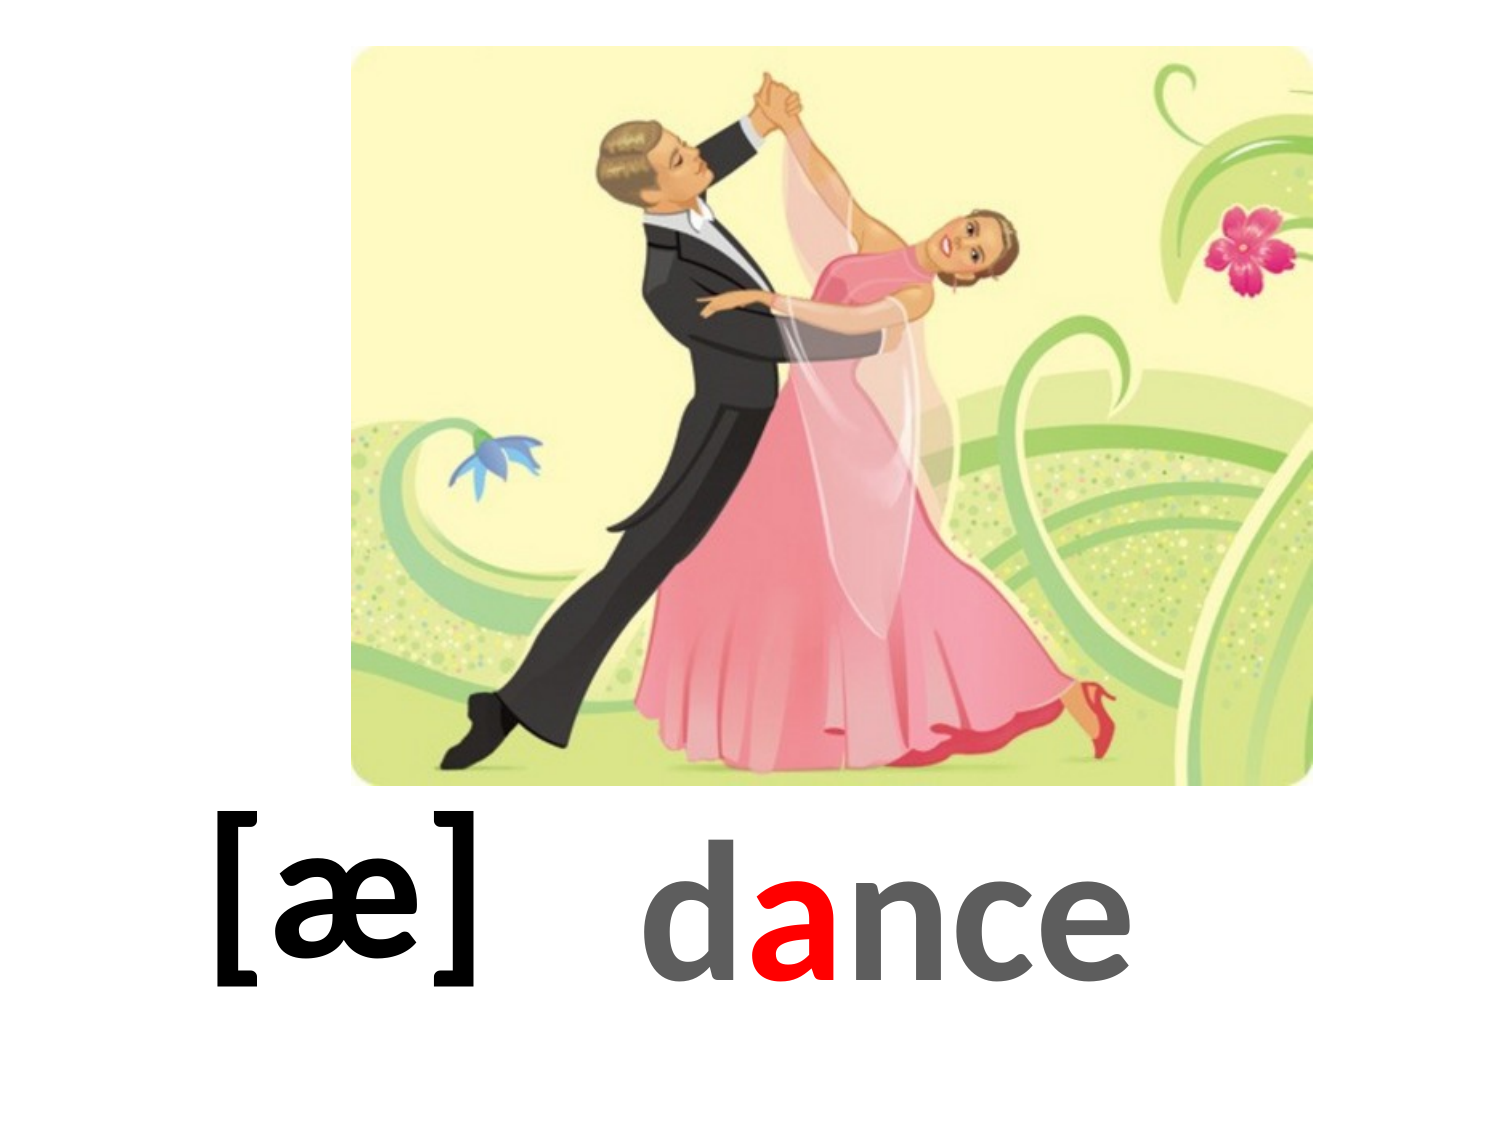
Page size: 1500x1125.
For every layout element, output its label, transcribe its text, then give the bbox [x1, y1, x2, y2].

picture [351, 46, 1313, 786]
text_box dance [623, 794, 1152, 1029]
text_box [æ] [188, 749, 504, 1005]
